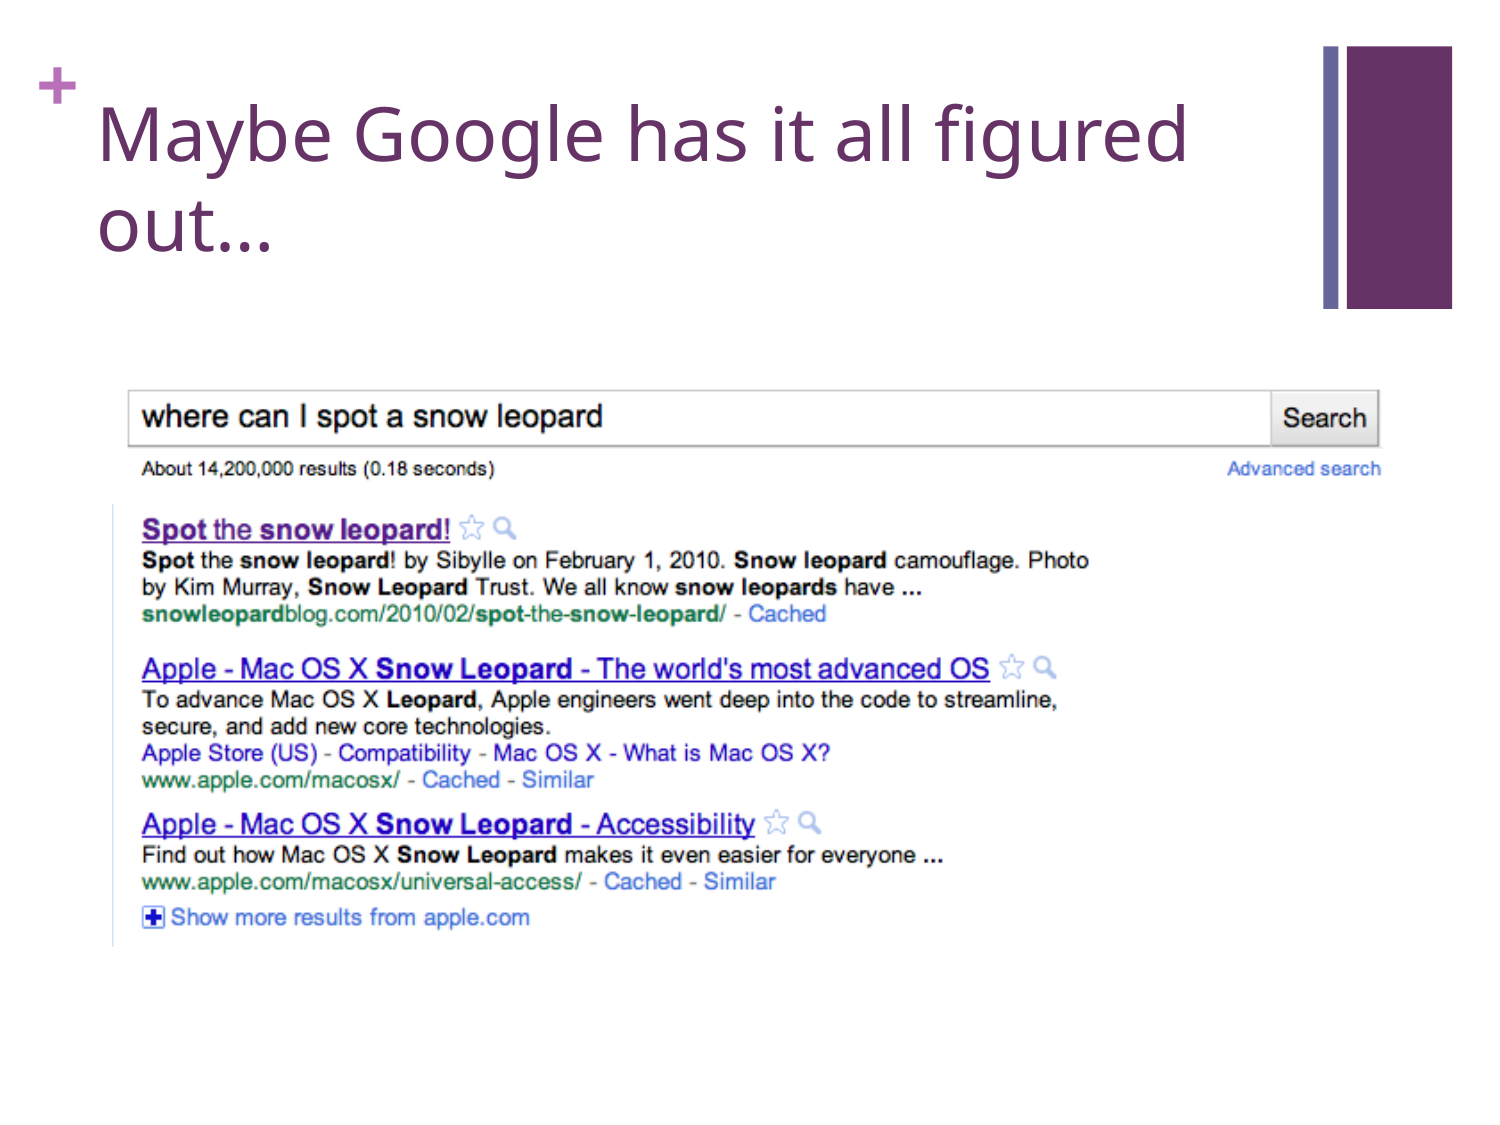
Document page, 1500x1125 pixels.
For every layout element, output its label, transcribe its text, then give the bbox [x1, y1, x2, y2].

title Maybe Google has it all figured out… [81, 79, 1322, 263]
picture [111, 374, 1400, 948]
